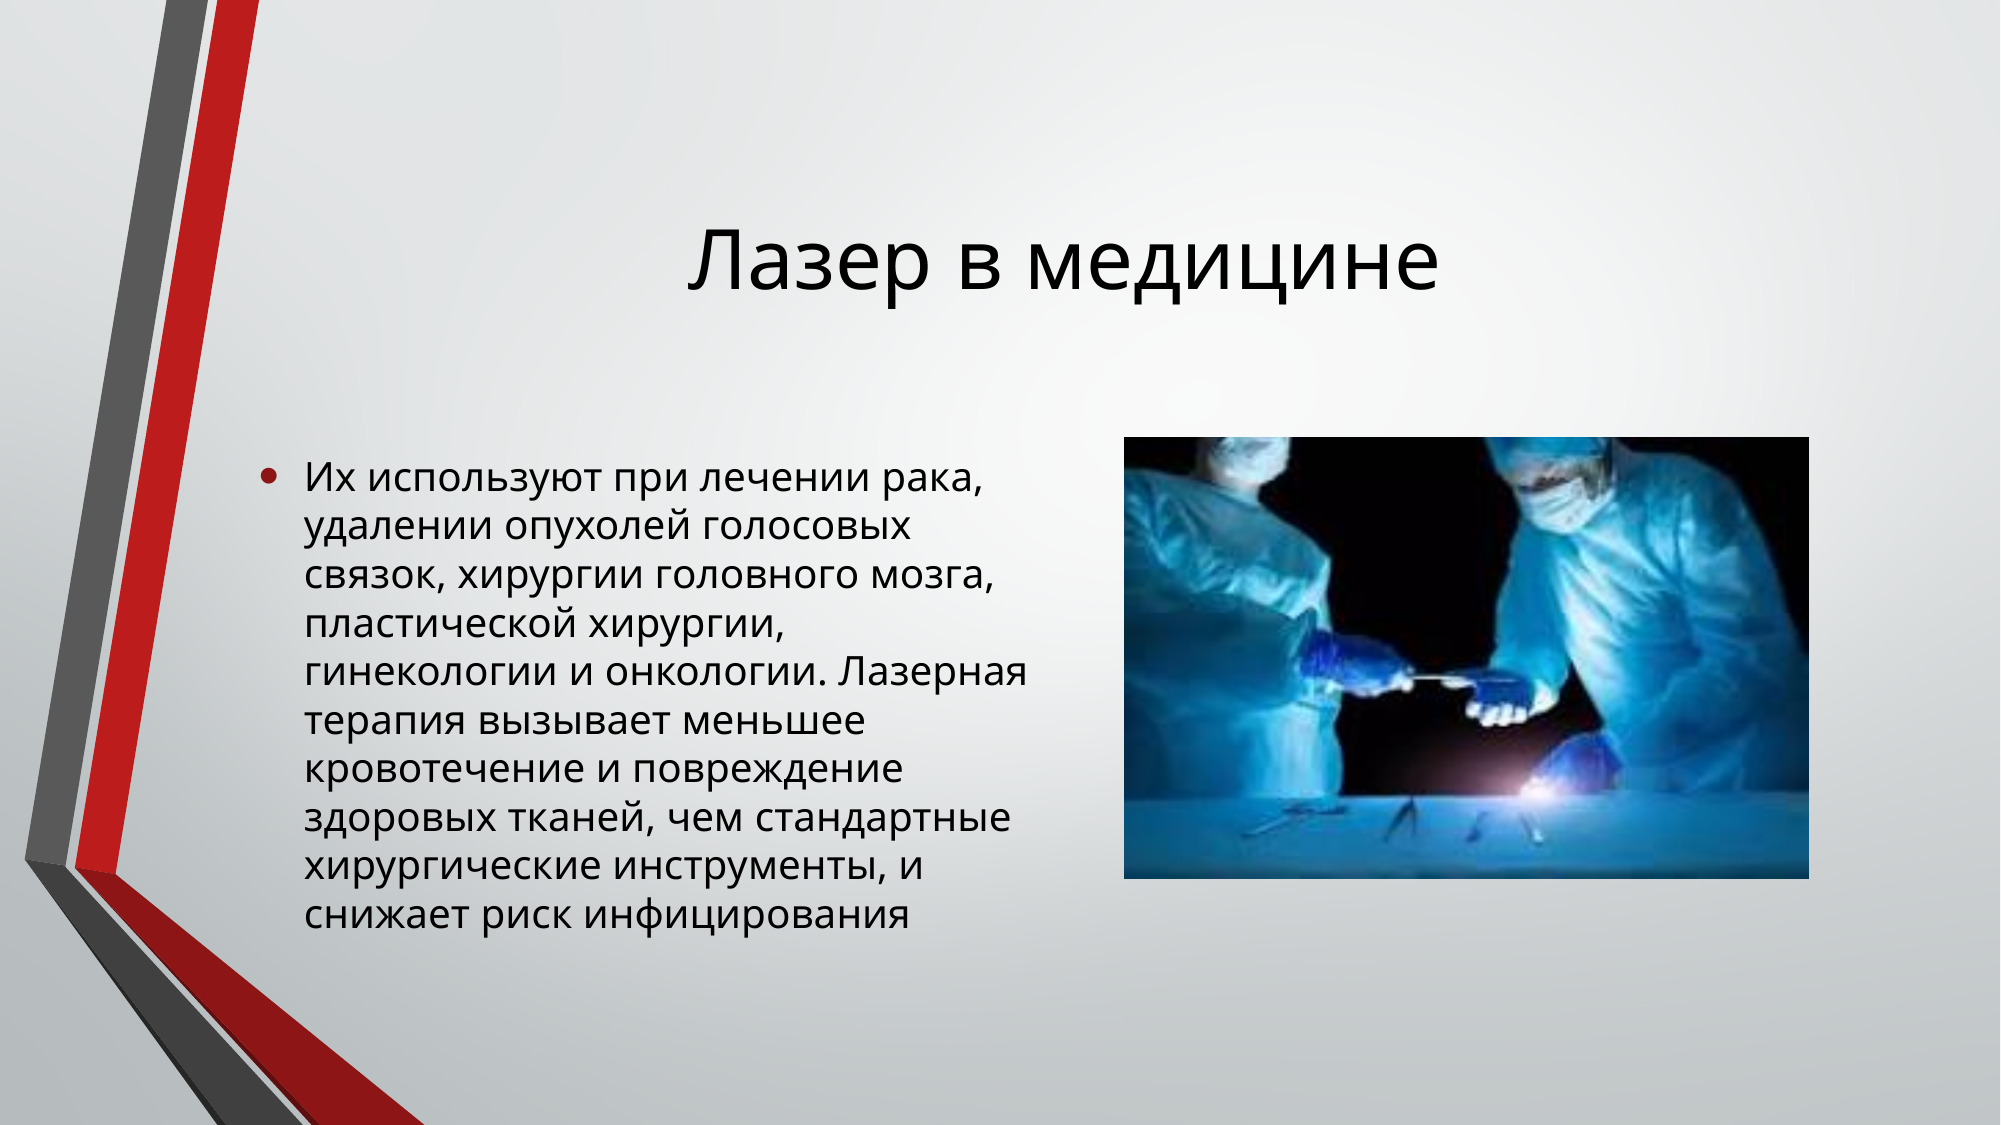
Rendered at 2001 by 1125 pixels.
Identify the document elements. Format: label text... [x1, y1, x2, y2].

title Лазер в медицине [243, 112, 1887, 400]
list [1124, 437, 1810, 880]
list Их используют при лечении рака, удалении опухолей голосовых связок, хирургии головного мозга, пластической хирургии, гинекологии и онкологии. Лазерная терапия вызывает меньшее кровотечение и повреждение здоровых тканей, чем стандартные хирургические инструменты, и снижает риск инфицирования [243, 437, 1047, 950]
